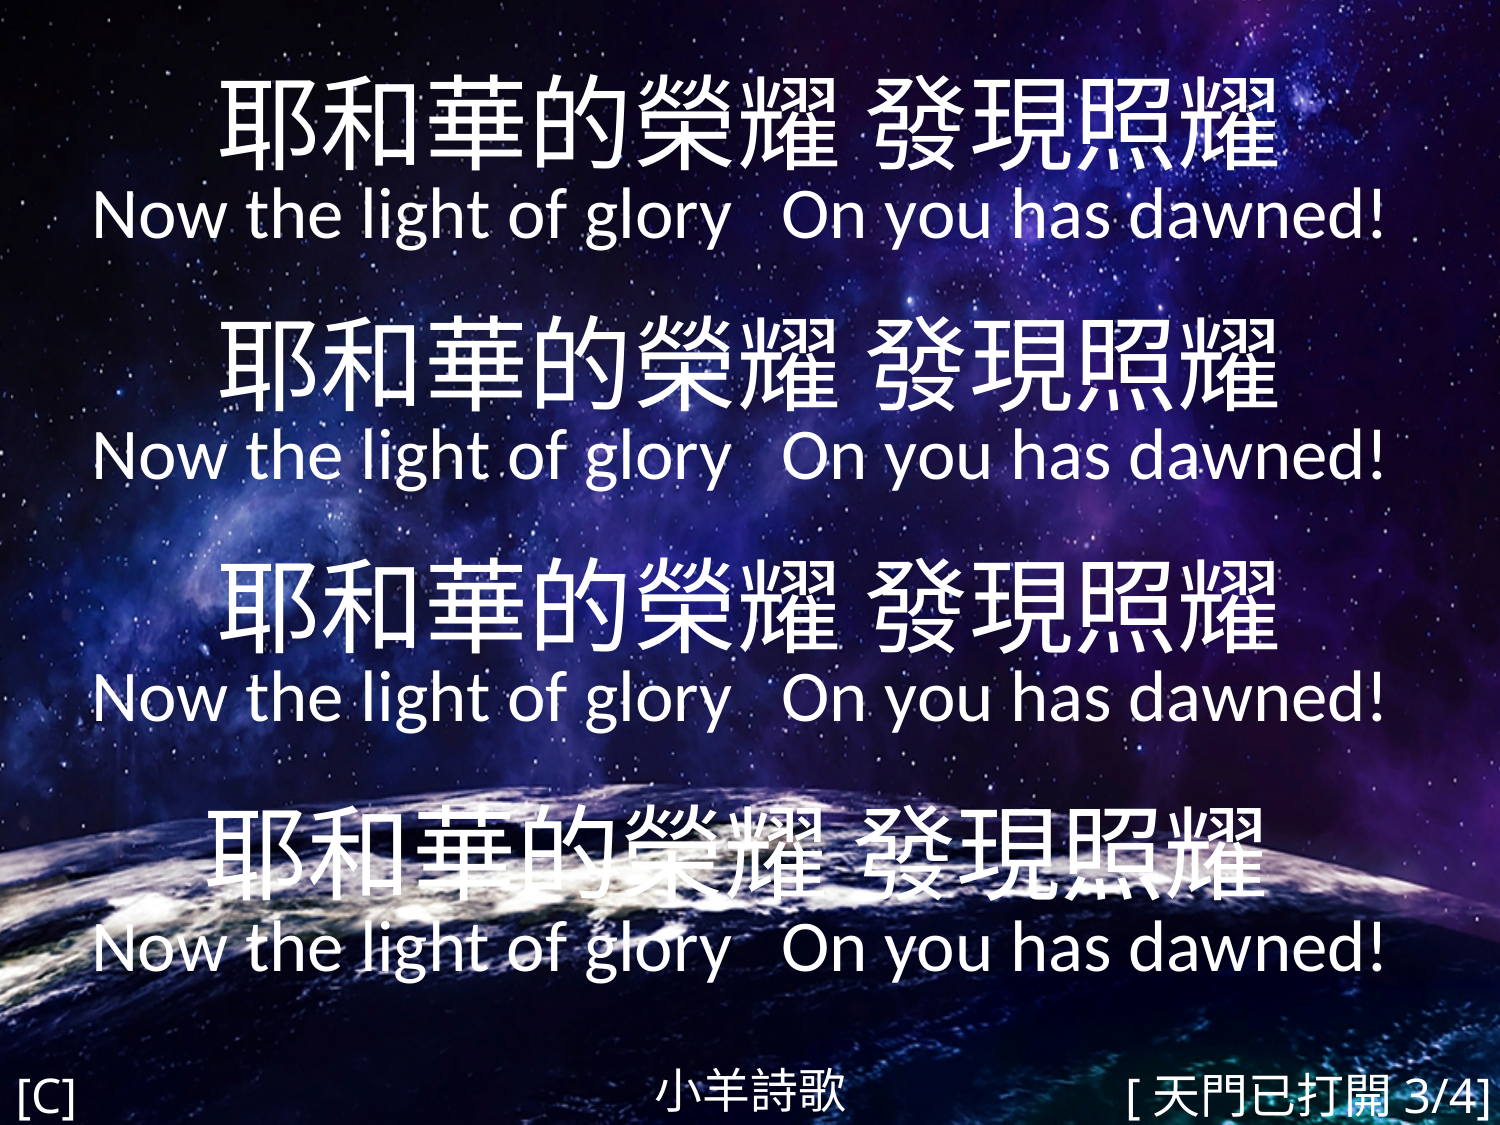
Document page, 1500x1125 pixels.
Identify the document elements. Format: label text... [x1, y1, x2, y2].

title [0, 700, 1494, 710]
text_box [天門已打開3/4] [868, 1058, 1500, 1125]
text_box 耶和華的榮耀 發現照耀 Now the light of glory On you has dawned! 耶和華的榮耀 發現照耀 Now the light of glory On you has dawned! 耶和華的榮耀 發現照耀 Now the light of glory On you has dawned! 耶和華的榮耀 發現照耀 Now the light of glory On you has dawned! [0, 0, 1500, 700]
text_box [C] [0, 1058, 271, 1125]
picture [0, 700, 1500, 1053]
subtitle 小羊詩歌 [0, 1053, 1500, 1125]
